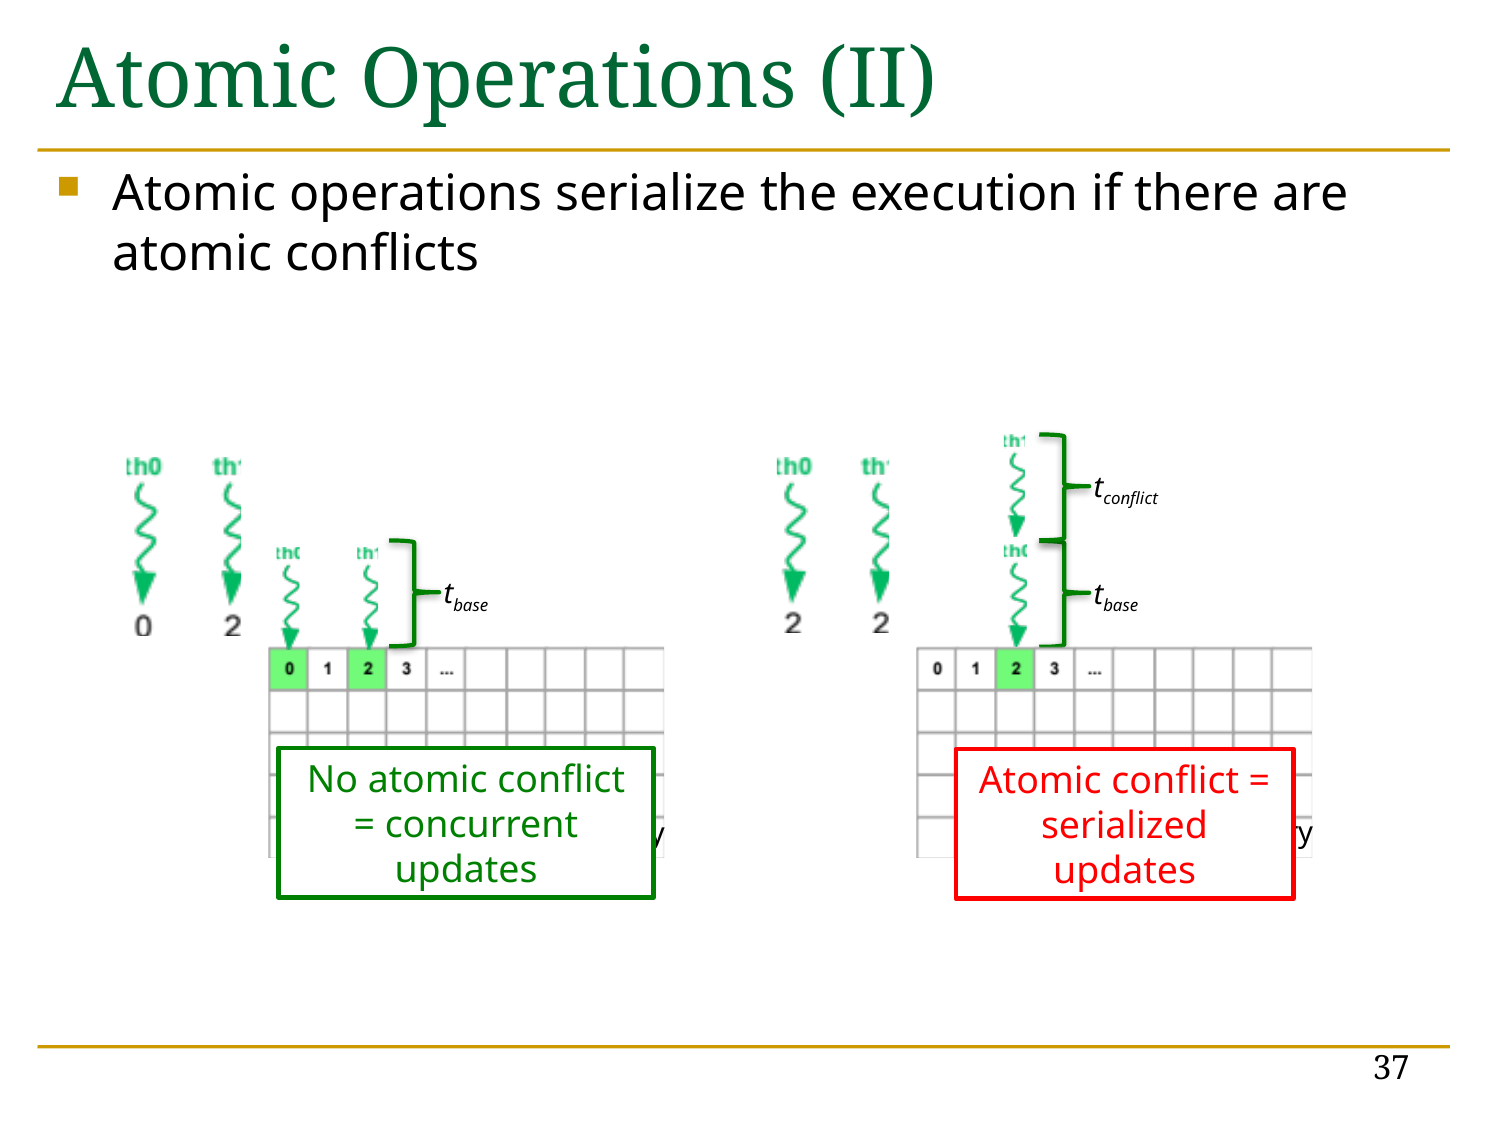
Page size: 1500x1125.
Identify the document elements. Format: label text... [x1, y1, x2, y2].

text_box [126, 457, 717, 858]
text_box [388, 540, 663, 647]
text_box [776, 457, 1365, 858]
slide_number 37 [1074, 1023, 1426, 1100]
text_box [278, 747, 1294, 856]
title Atomic Operations (II) [41, 0, 1448, 150]
picture [1003, 434, 1026, 457]
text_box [1038, 434, 1340, 456]
list Atomic operations serialize the execution if there are atomic conflicts [41, 152, 1448, 896]
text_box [276, 546, 379, 650]
